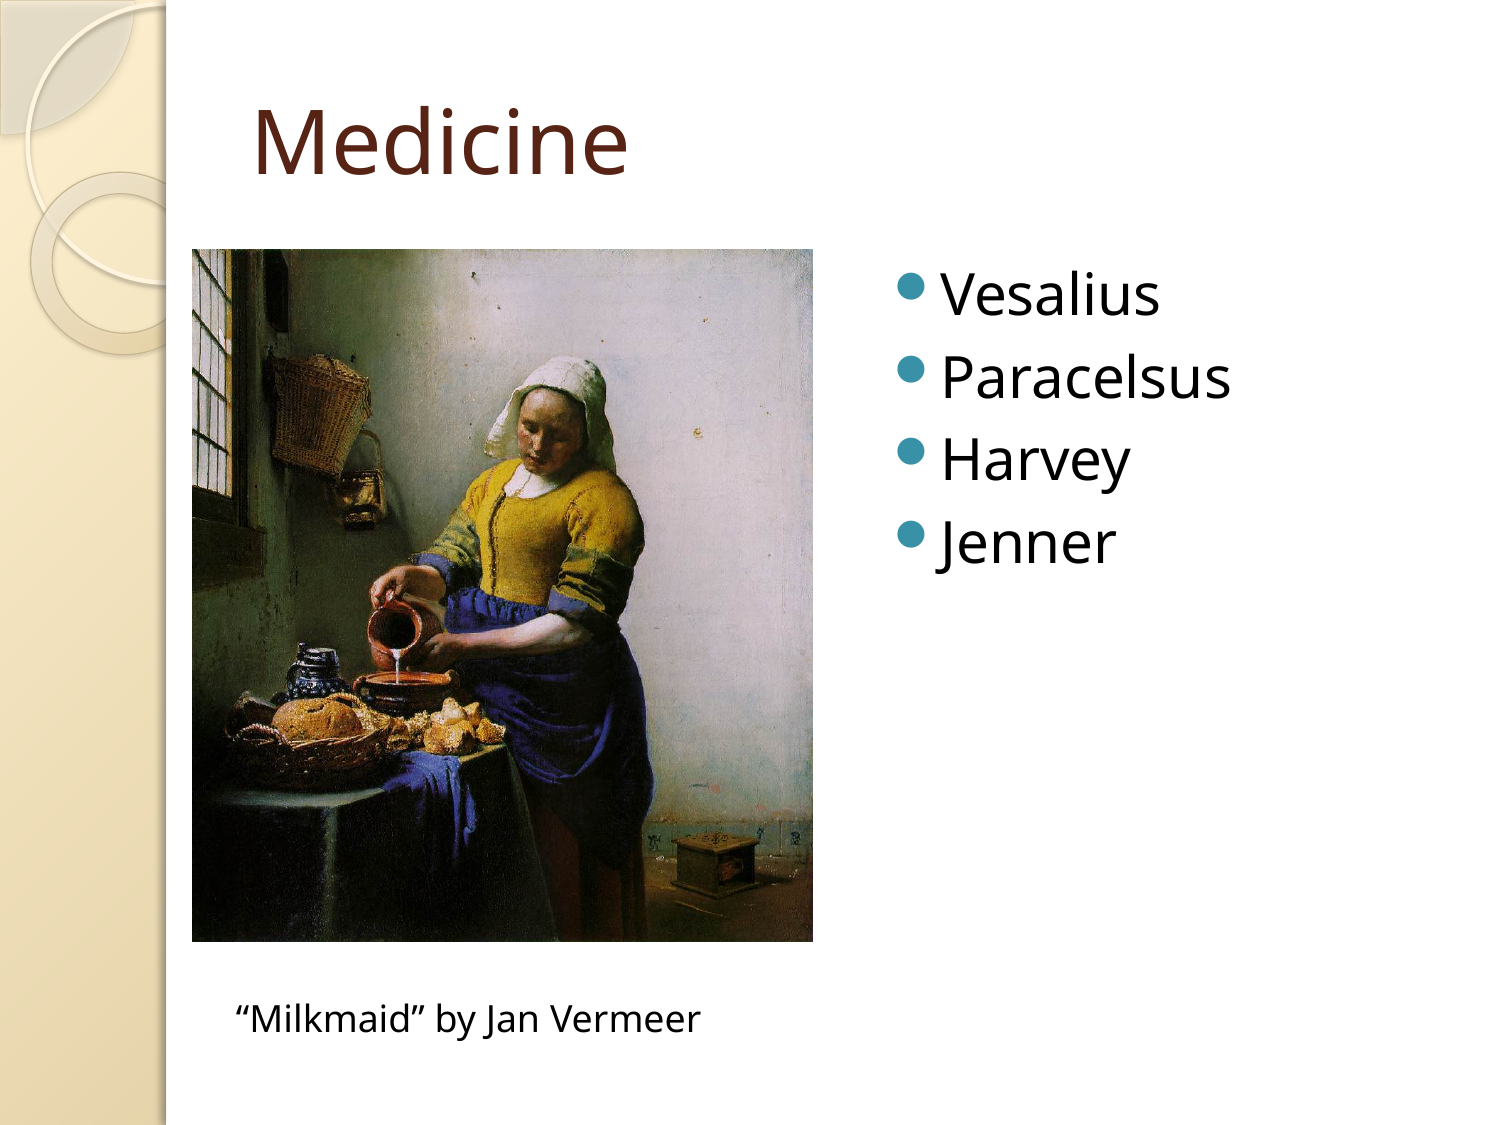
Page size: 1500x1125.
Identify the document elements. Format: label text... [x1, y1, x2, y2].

text_box “Milkmaid” by Jan Vermeer [221, 987, 717, 1048]
list Vesalius Paracelsus Harvey Jenner [865, 249, 1466, 1015]
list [192, 249, 813, 942]
title Medicine [235, 45, 1466, 233]
